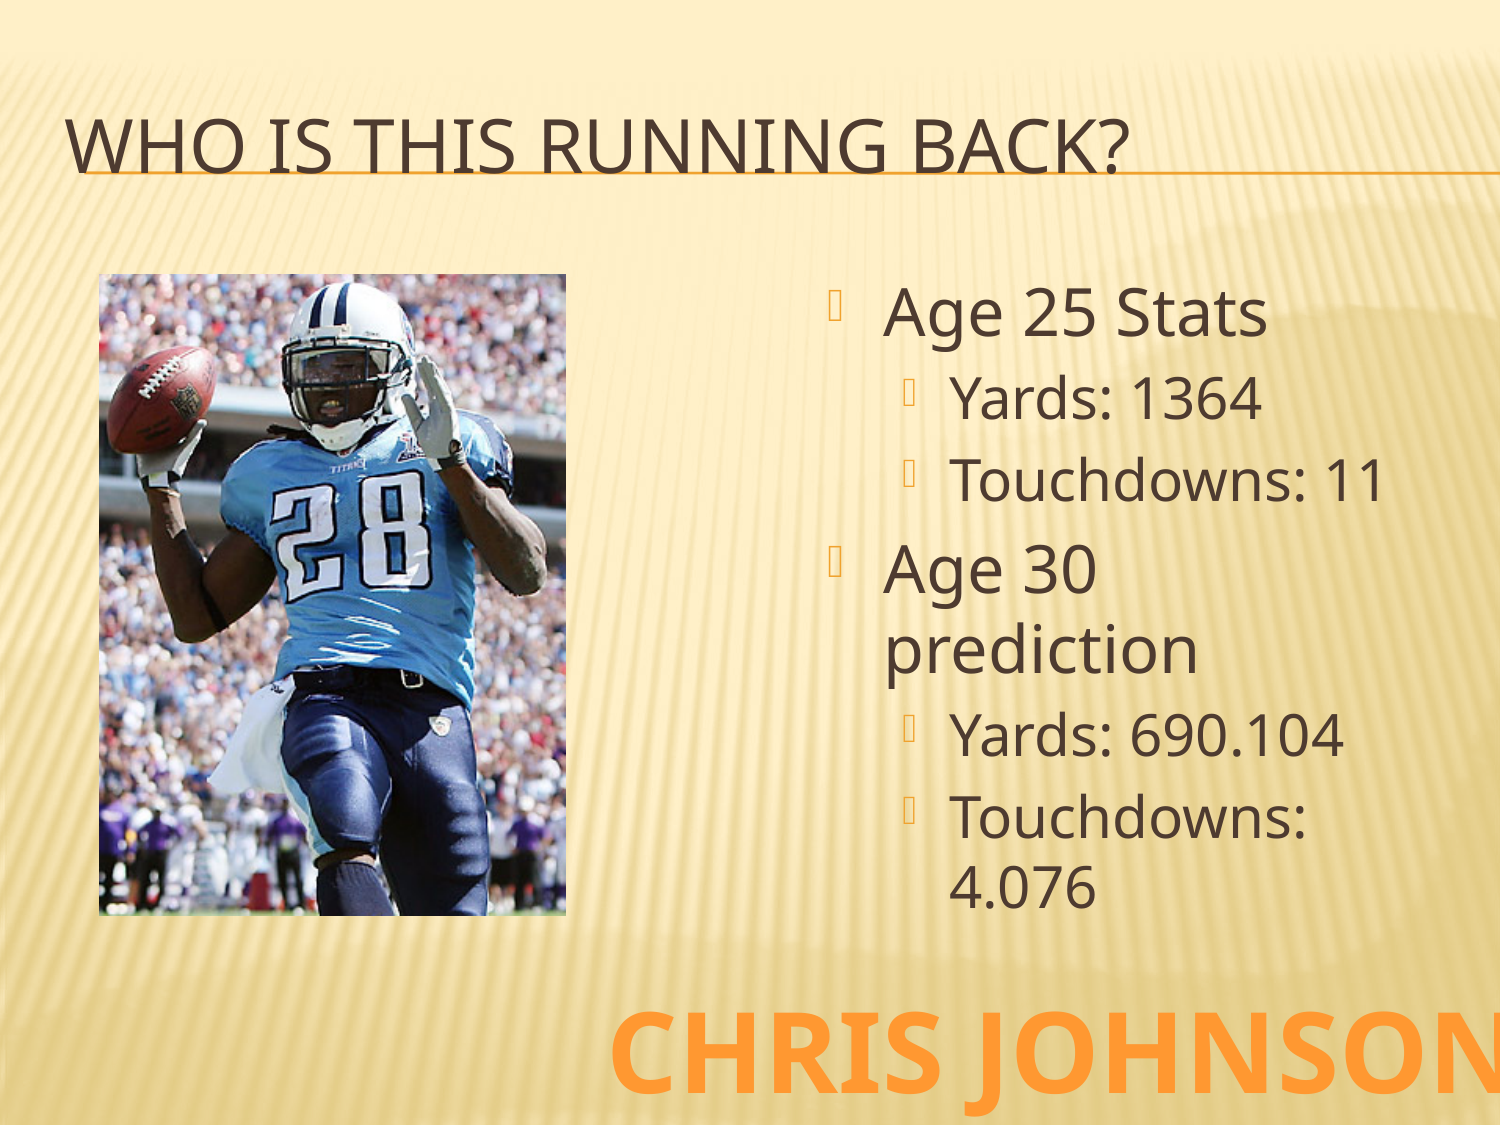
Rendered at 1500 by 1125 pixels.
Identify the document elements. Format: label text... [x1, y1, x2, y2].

picture [99, 274, 566, 916]
title Who is this running back? [50, 75, 1475, 213]
list Age 25 Stats Yards: 1364 Touchdowns: 11 Age 30 prediction Yards: 690.104 Touchdowns: 4.076 [812, 262, 1425, 973]
text_box Chris Johnson [591, 973, 1500, 1124]
